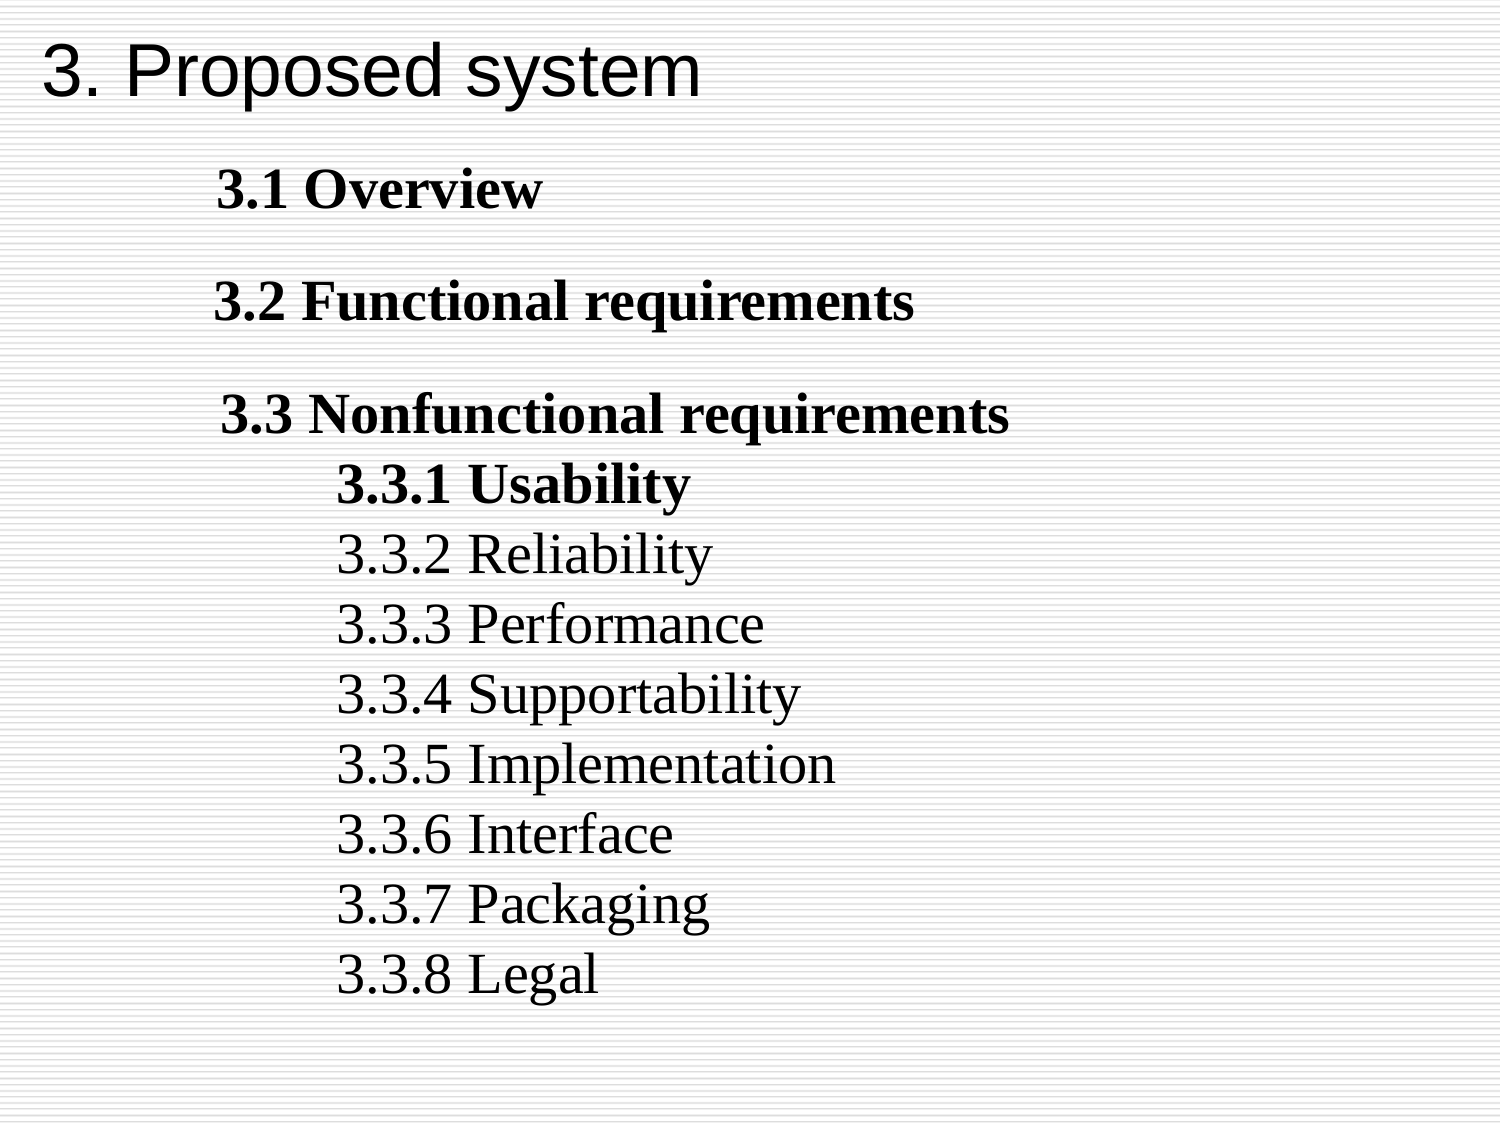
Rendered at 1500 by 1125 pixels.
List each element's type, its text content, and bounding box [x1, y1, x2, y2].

text_box 3.1 Overview [187, 149, 558, 220]
text_box 3. Proposed system [41, 21, 719, 112]
picture [0, 0, 1500, 1125]
text_box 3.2 Functional requirements [213, 262, 931, 333]
text_box 3.3 Nonfunctional requirements 3.3.1 Usability 3.3.2 Reliability 3.3.3 Performance 3.3.4 Supportability 3.3.5 Implementation 3.3.6 Interface 3.3.7 Packaging 3.3.8 Legal [220, 375, 1012, 1006]
